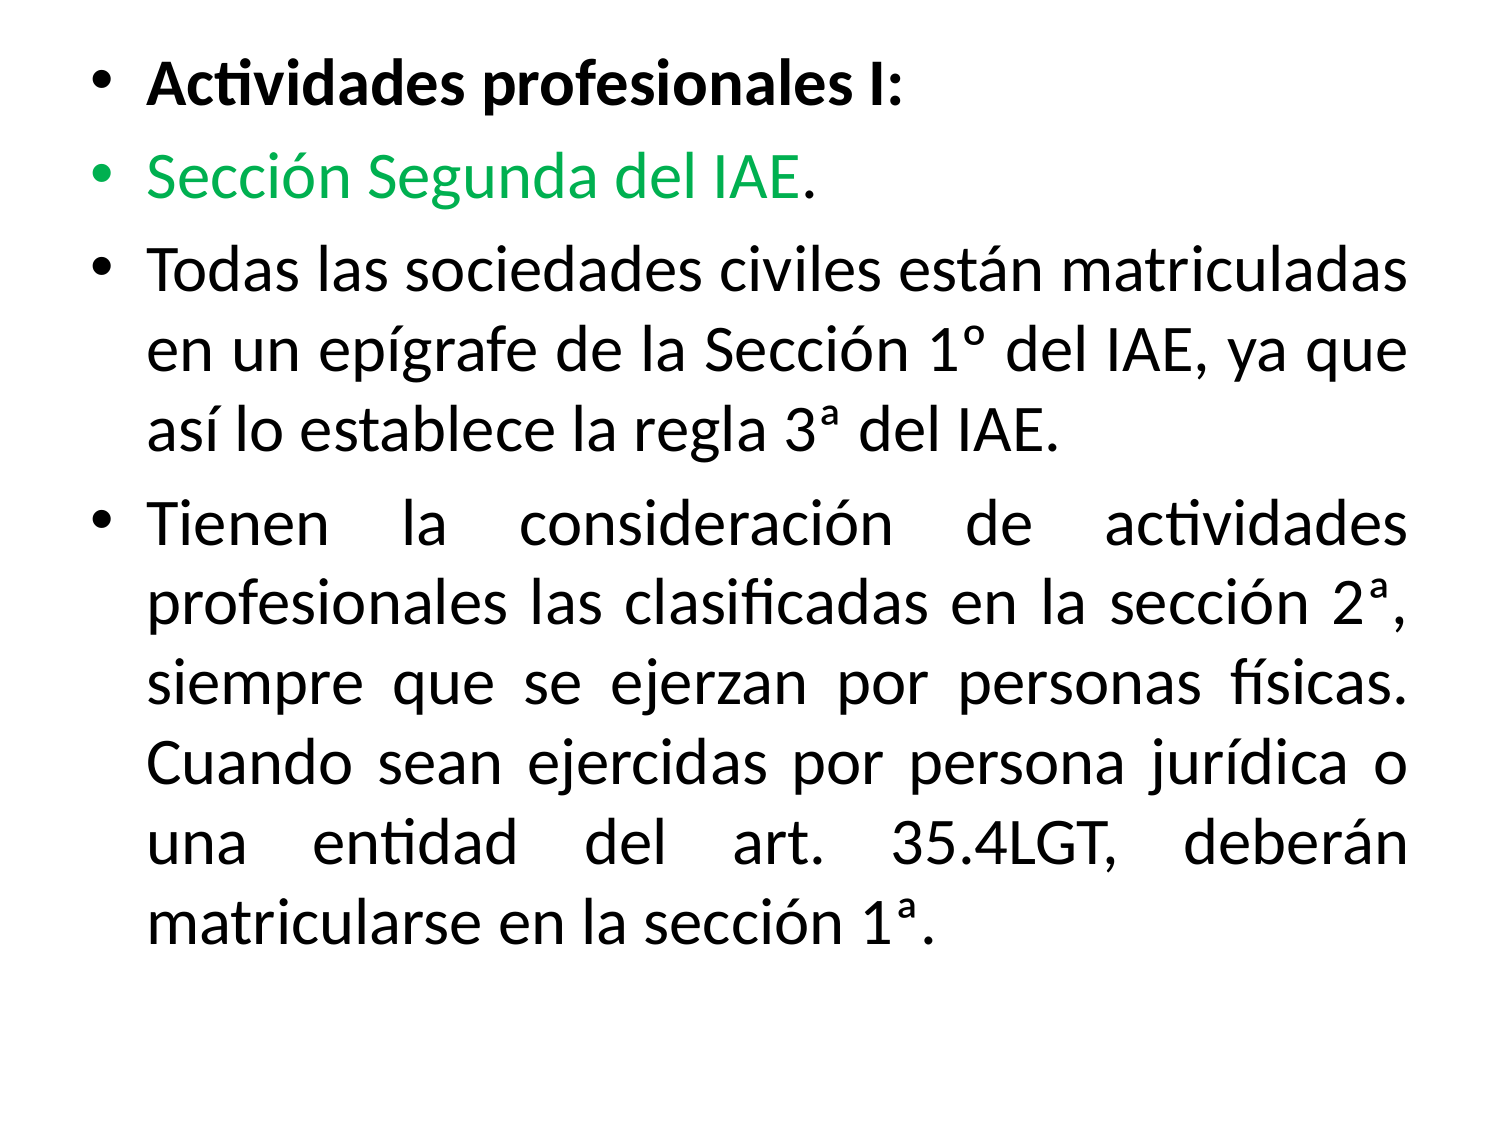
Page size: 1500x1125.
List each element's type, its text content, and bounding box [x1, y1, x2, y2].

list Actividades profesionales I: Sección Segunda del IAE. Todas las sociedades civiles están matriculadas en un epígrafe de la Sección 1º del IAE, ya que así lo establece la regla 3ª del IAE. Tienen la consideración de actividades profesionales las clasificadas en la sección 2ª, siempre que se ejerzan por personas físicas. Cuando sean ejercidas por persona jurídica o una entidad del art. 35.4LGT, deberán matricularse en la sección 1ª. [75, 30, 1425, 1005]
